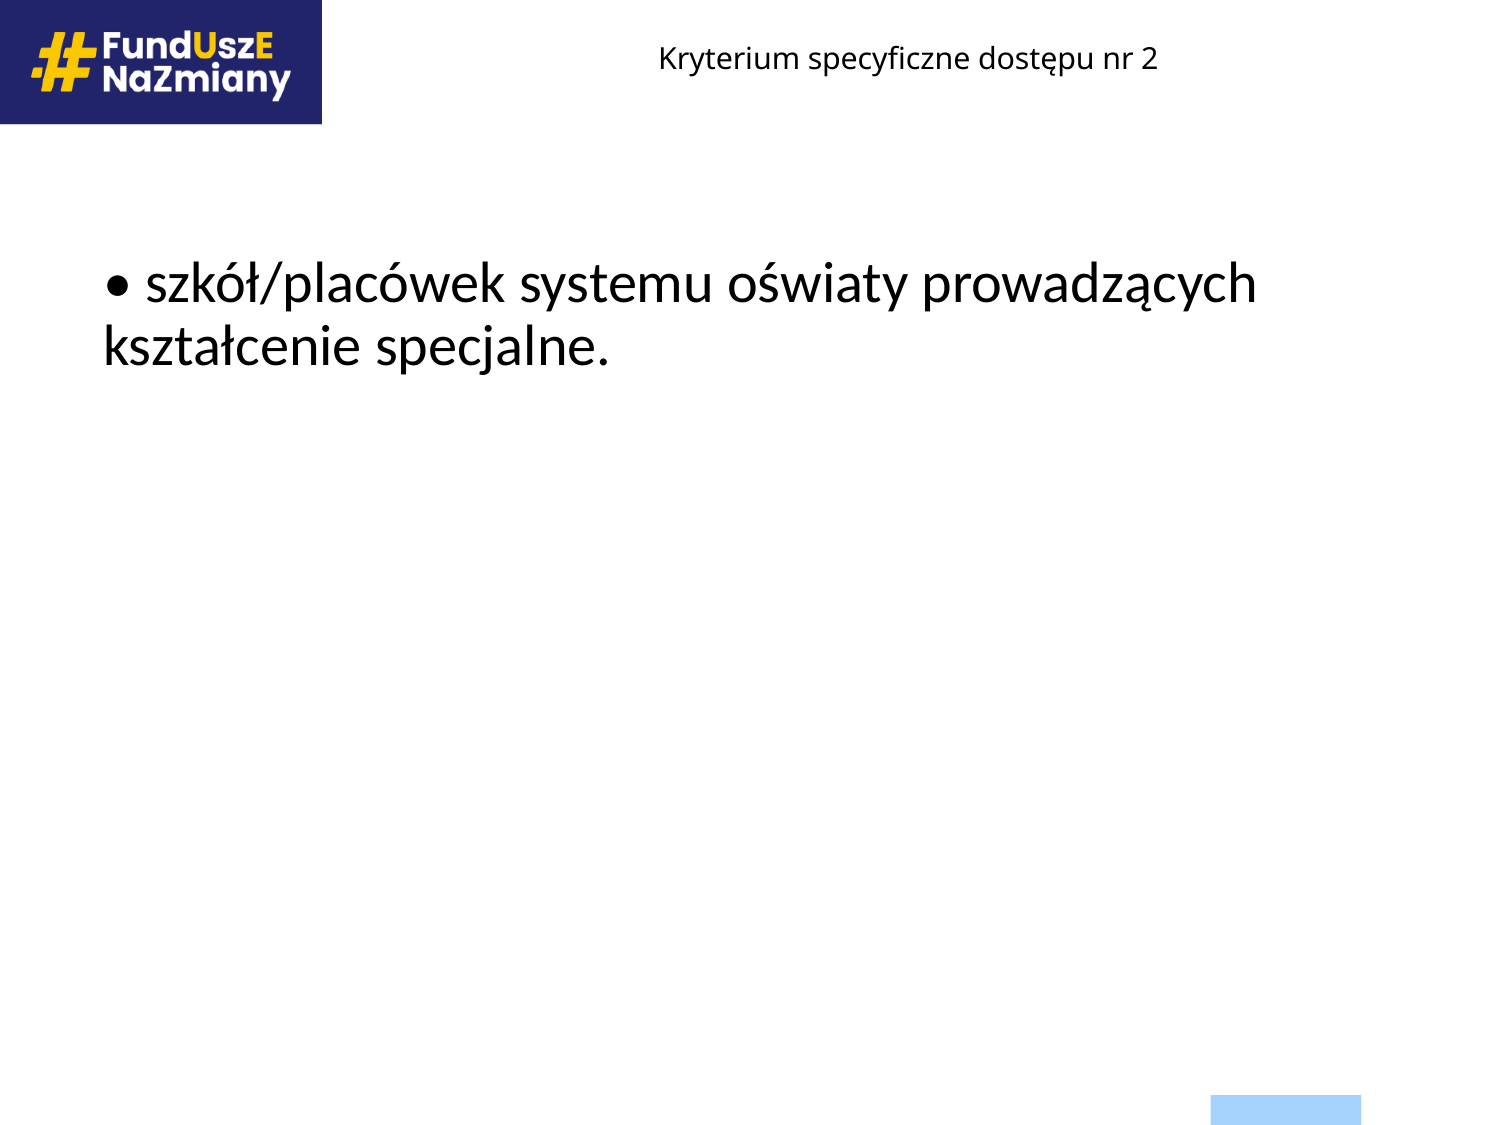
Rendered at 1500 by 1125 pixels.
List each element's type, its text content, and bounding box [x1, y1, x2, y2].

title Kryterium specyficzne dostępu nr 2 [643, 2, 1500, 138]
picture [0, 0, 1500, 1125]
list • szkół/placówek systemu oświaty prowadzących kształcenie specjalne. [88, 154, 1382, 1125]
